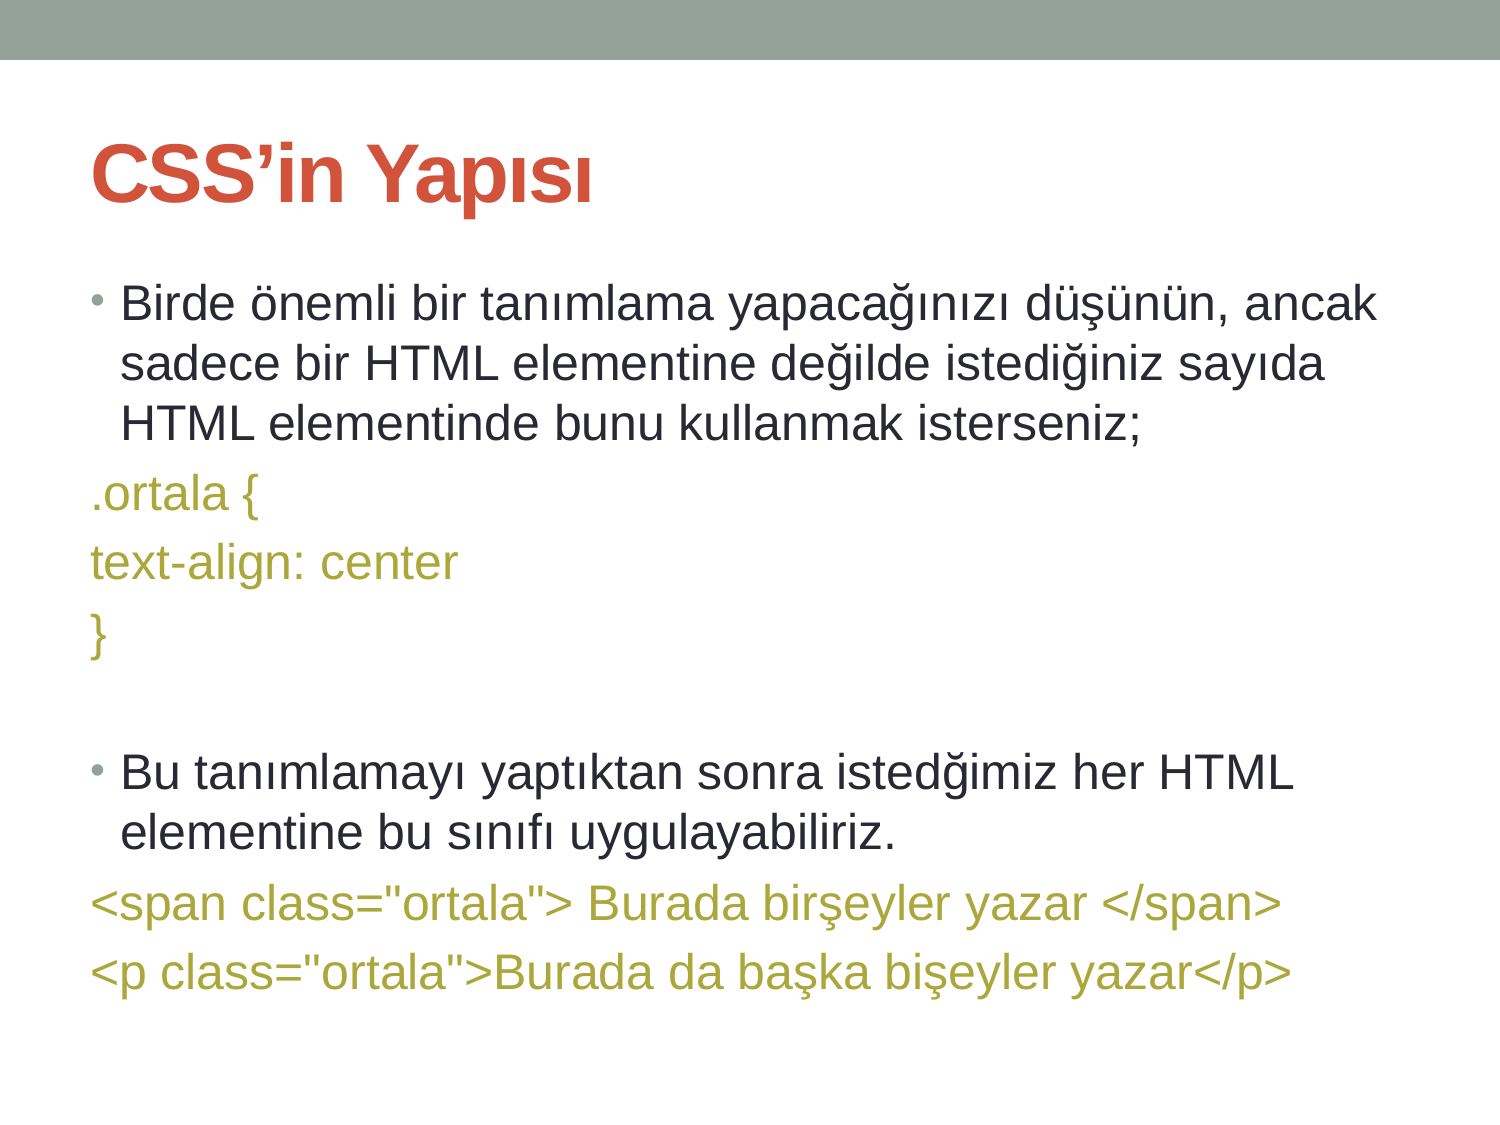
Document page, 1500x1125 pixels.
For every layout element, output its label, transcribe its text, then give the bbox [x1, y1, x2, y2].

list Birde önemli bir tanımlama yapacağınızı düşünün, ancak sadece bir HTML elementine değilde istediğiniz sayıda HTML elementinde bunu kullanmak isterseniz; .ortala { text-align: center } Bu tanımlamayı yaptıktan sonra istedğimiz her HTML elementine bu sınıfı uygulayabiliriz. <span class="ortala"> Burada birşeyler yazar </span> <p class="ortala">Burada da başka bişeyler yazar</p> [75, 262, 1425, 1063]
title CSS’in Yapısı [75, 87, 1425, 250]
